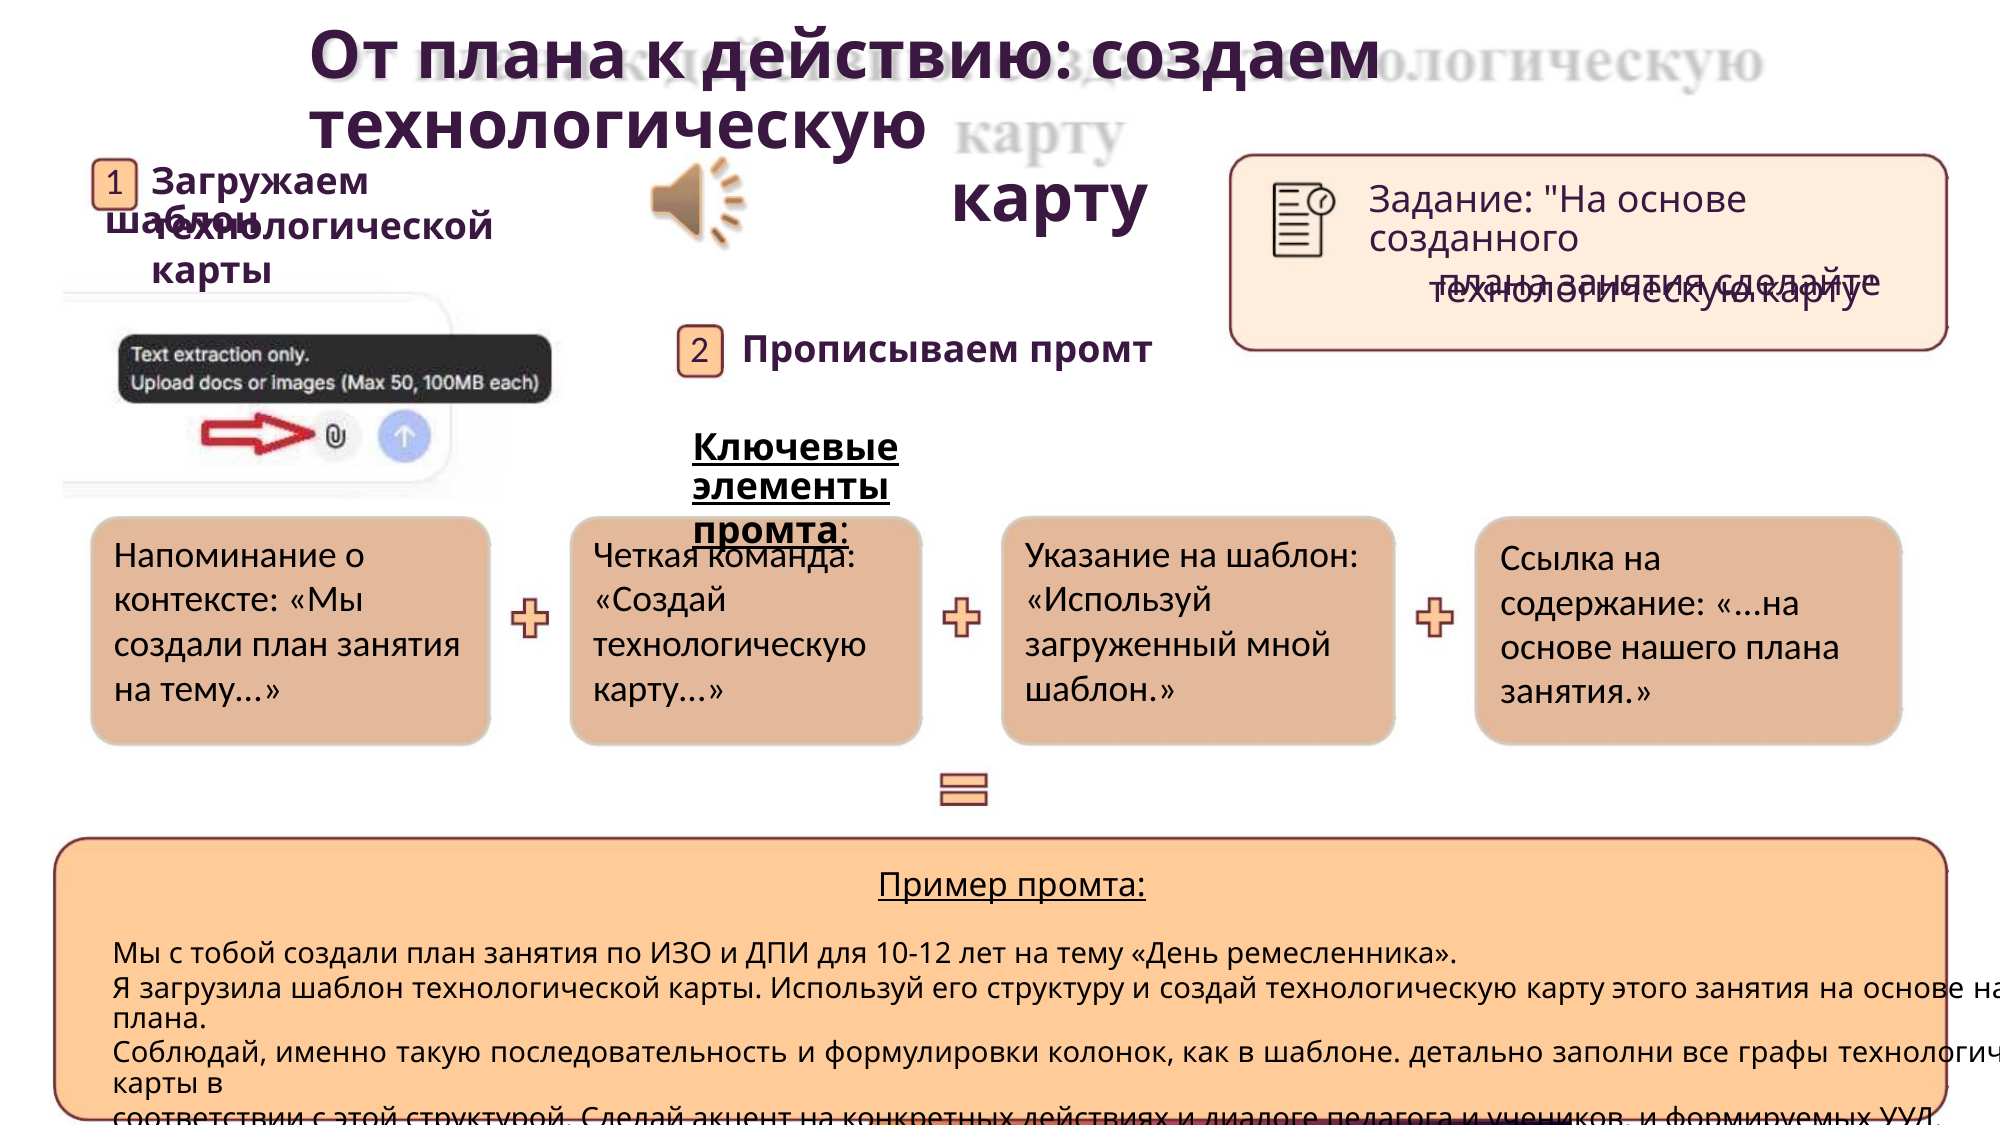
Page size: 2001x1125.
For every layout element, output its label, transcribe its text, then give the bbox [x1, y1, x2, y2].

text_box Мы с тобой создали план занятия по ИЗО и ДПИ для 10-12 лет на тему «День ремесленника». [112, 938, 1461, 970]
text_box Четкая команда: «Создай технологическую карту...» [593, 536, 925, 710]
text_box содержание: «...на основе нашего плана занятия.» [1500, 583, 1897, 712]
text_box технологической карты [150, 208, 496, 292]
text_box Задание: "На основе созданного плана занятия сделайте [1368, 180, 1959, 303]
text_box Я загрузила шаблон технологической карты. Используй его структуру и создай технологическую карту этого занятия на основе нашего плана. Соблюдай, именно такую последовательность и формулировки колонок, как в шаблоне. детально заполни все графы технологической карты в соответствии с этой структурой. Сделай акцент на конкретных действиях и диалоге педагога и учеников, и формируемых УУД. [112, 973, 2000, 1125]
text_box технологическую карту" [1428, 270, 1882, 310]
text_box От плана к действию: создаем технологическую карту [308, 22, 1984, 235]
text_box Ссылка на [1500, 538, 1719, 578]
text_box 1 Загружаем шаблон [104, 163, 531, 242]
text_box [0, 0, 2000, 1125]
text_box 2 Прописываем промт [690, 330, 1156, 370]
text_box Указание на шаблон: «Используй загруженный мной шаблон.» [1024, 536, 1418, 710]
text_box Напоминание о контексте: «Мы создали план занятия на тему...» [113, 536, 518, 710]
text_box Пример промта: [877, 867, 1159, 903]
text_box Ключевые элементы промта: [692, 428, 1105, 551]
